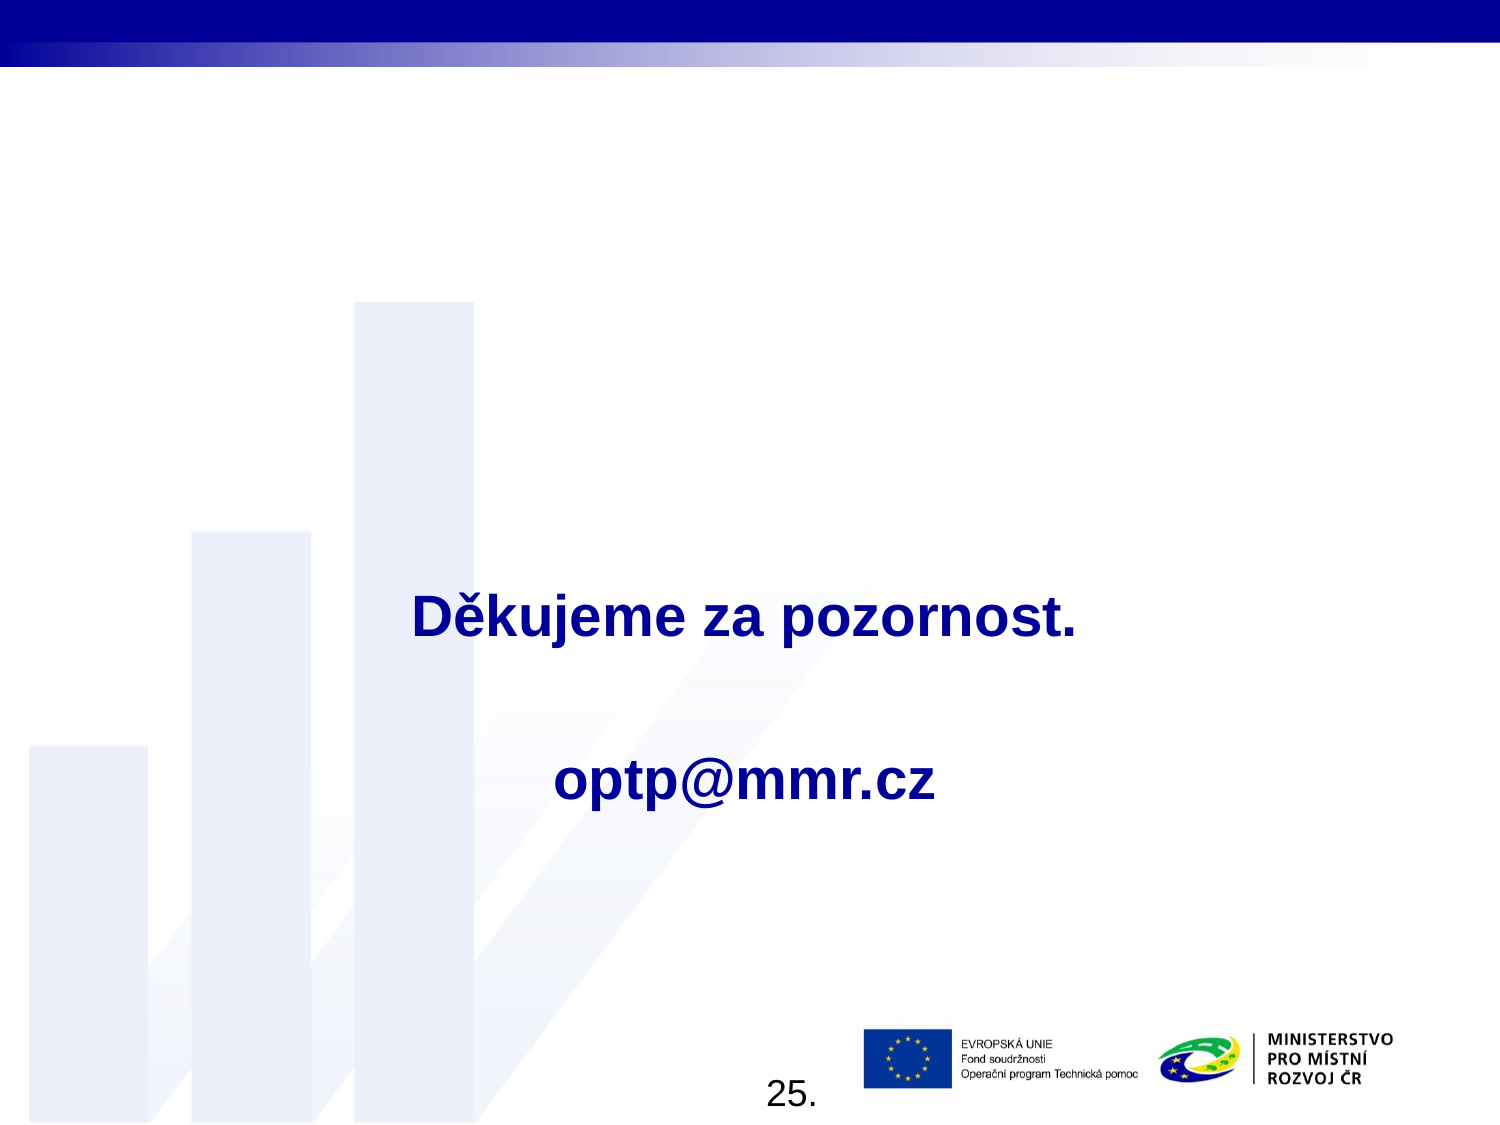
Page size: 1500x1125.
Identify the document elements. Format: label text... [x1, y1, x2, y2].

list Děkujeme za pozornost. optp@mmr.cz [64, 243, 1425, 1000]
picture [29, 302, 1412, 1125]
text_box 25. [751, 1061, 835, 1122]
